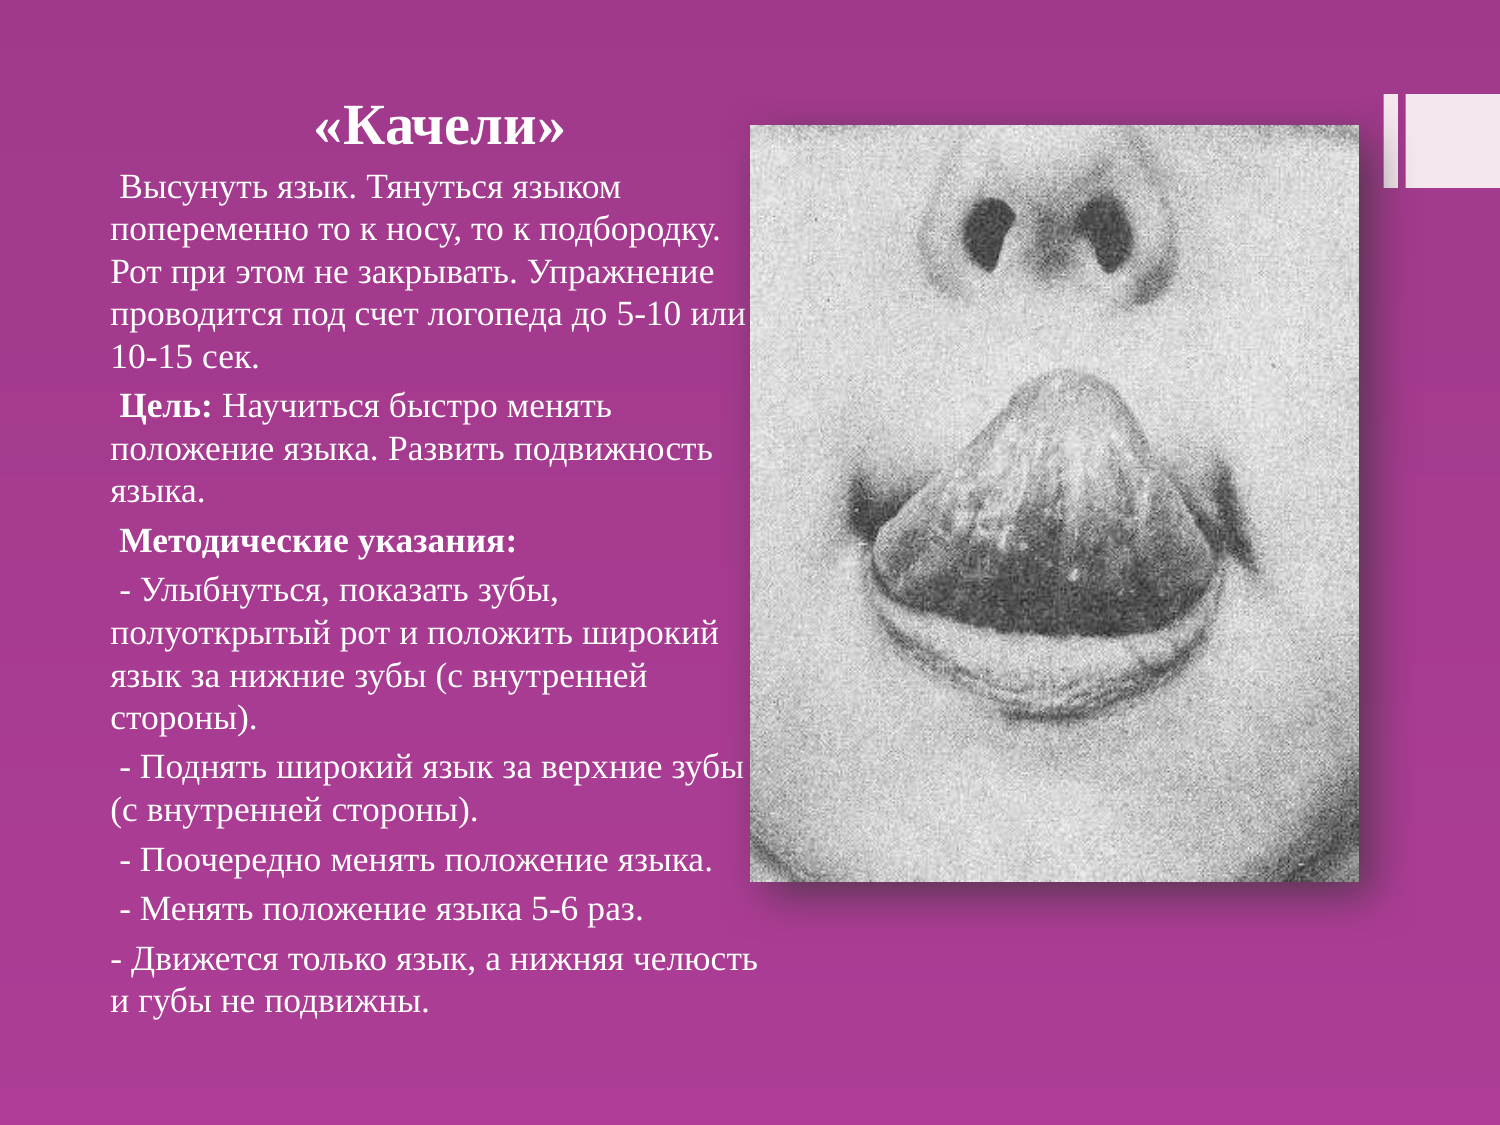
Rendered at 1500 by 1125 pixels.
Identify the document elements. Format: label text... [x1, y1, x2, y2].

picture [749, 124, 1360, 882]
list «Качели» Высунуть язык. Тянуться языком попеременно то к носу, то к подбородку. Рот при этом не закрывать. Упражнение проводится под счет логопеда до 5-10 или 10-15 сек. Цель: Научиться быстро менять положение языка. Развить подвижность языка. Методические указания: - Улыбнуться, показать зубы, полуоткрытый рот и положить широкий язык за нижние зубы (с внутренней стороны). - Поднять широкий язык за верхние зубы (с внутренней стороны). - Поочередно менять положение языка. - Менять положение языка 5-6 раз. - Движется только язык, а нижняя челюсть и губы не подвижны. [88, 78, 786, 1035]
